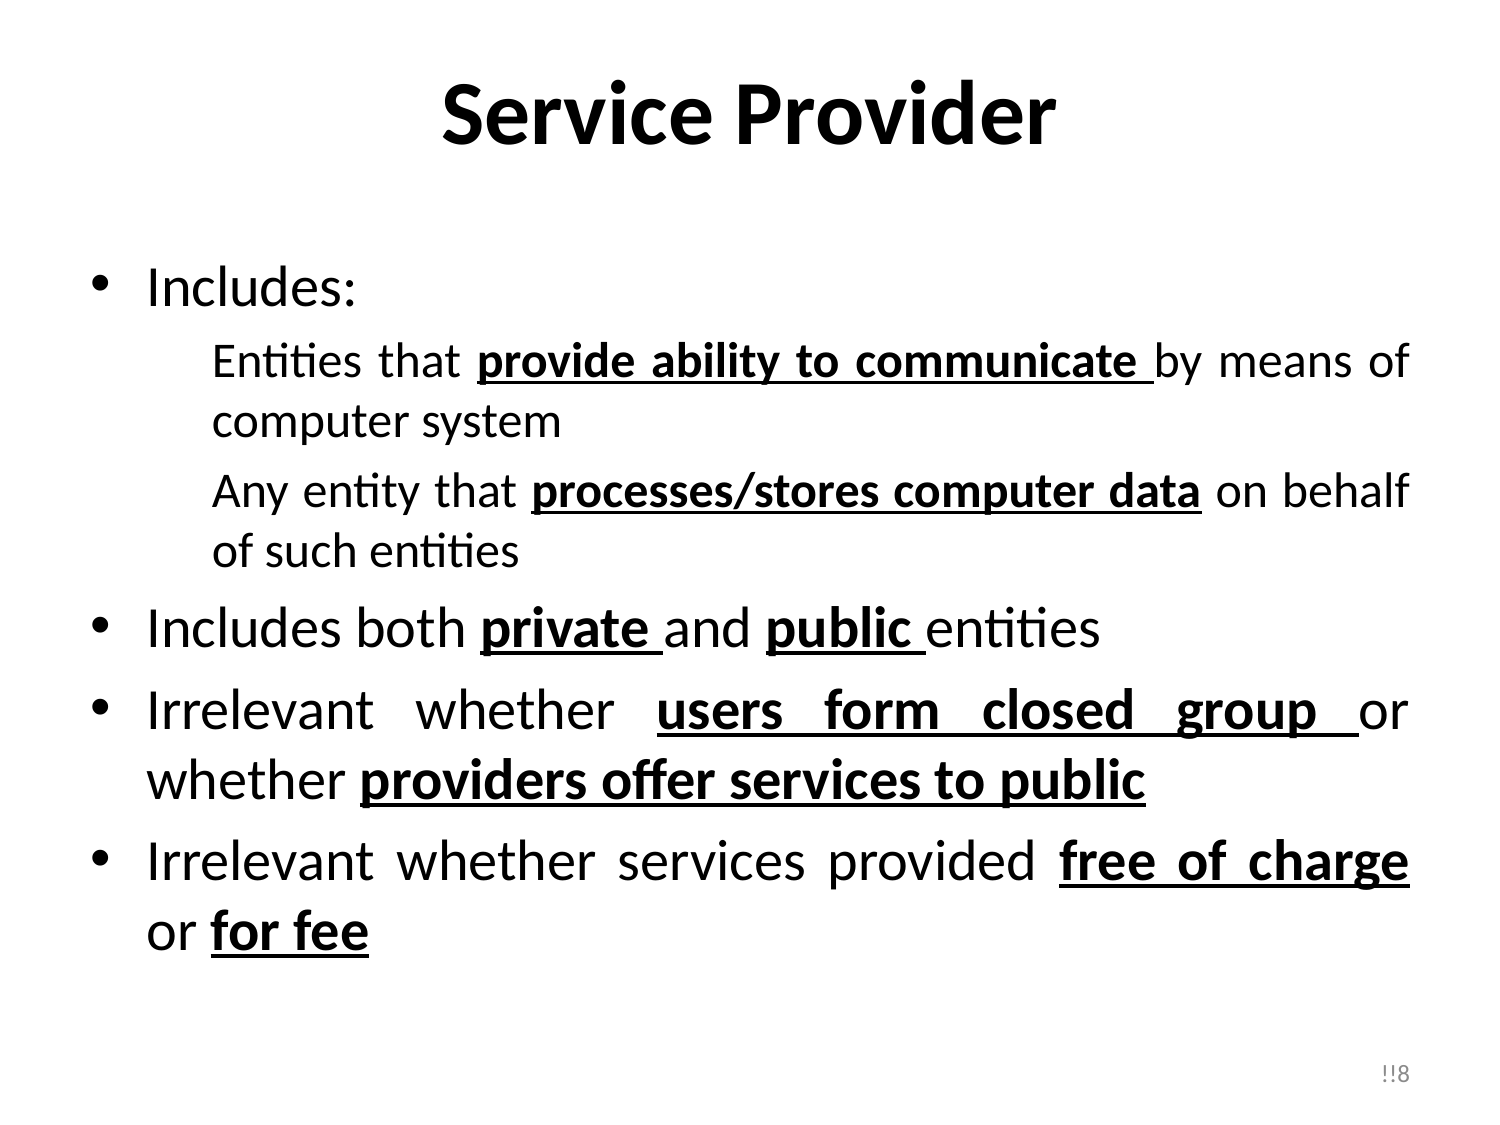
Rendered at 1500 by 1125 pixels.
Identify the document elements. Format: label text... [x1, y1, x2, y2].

title Service Provider [75, 45, 1425, 233]
list Includes: Entities that provide ability to communicate by means of computer system Any entity that processes/stores computer data on behalf of such entities Includes both private and public entities Irrelevant whether users form closed group or whether providers offer services to public Irrelevant whether services provided free of charge or for fee [75, 240, 1425, 1043]
slide_number !!8 [1074, 1042, 1425, 1103]
